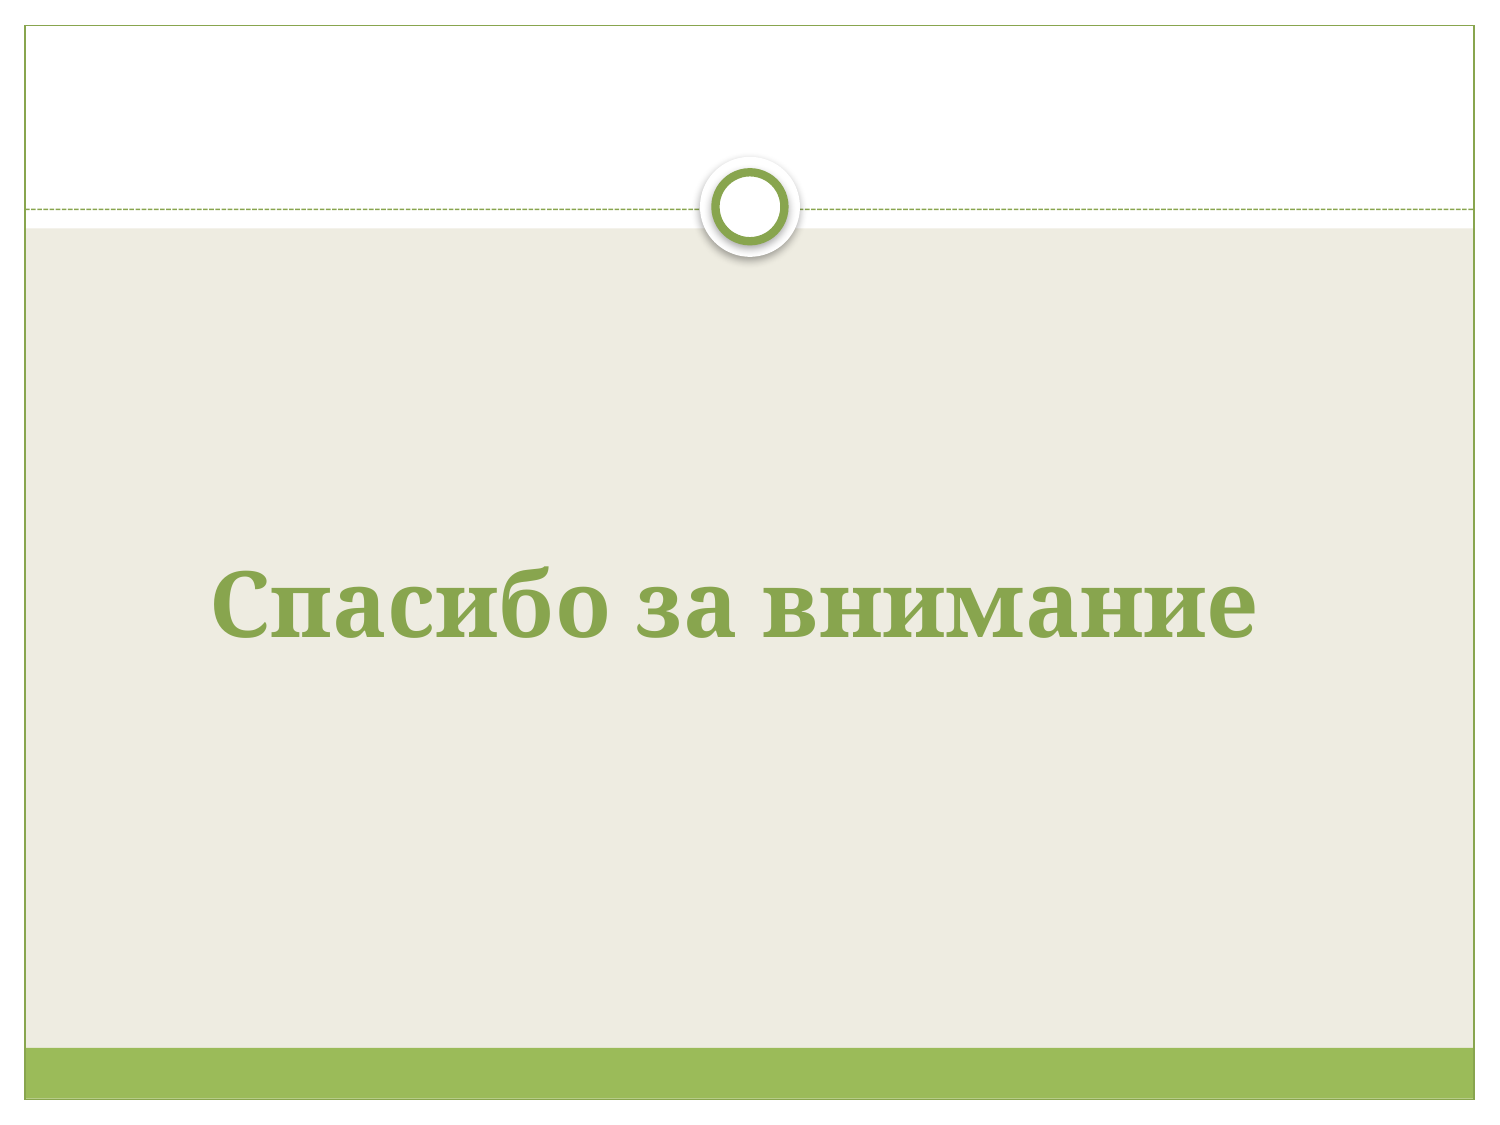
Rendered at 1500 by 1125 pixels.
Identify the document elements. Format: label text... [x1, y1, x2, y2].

title Спасибо за внимание [35, 539, 1436, 664]
